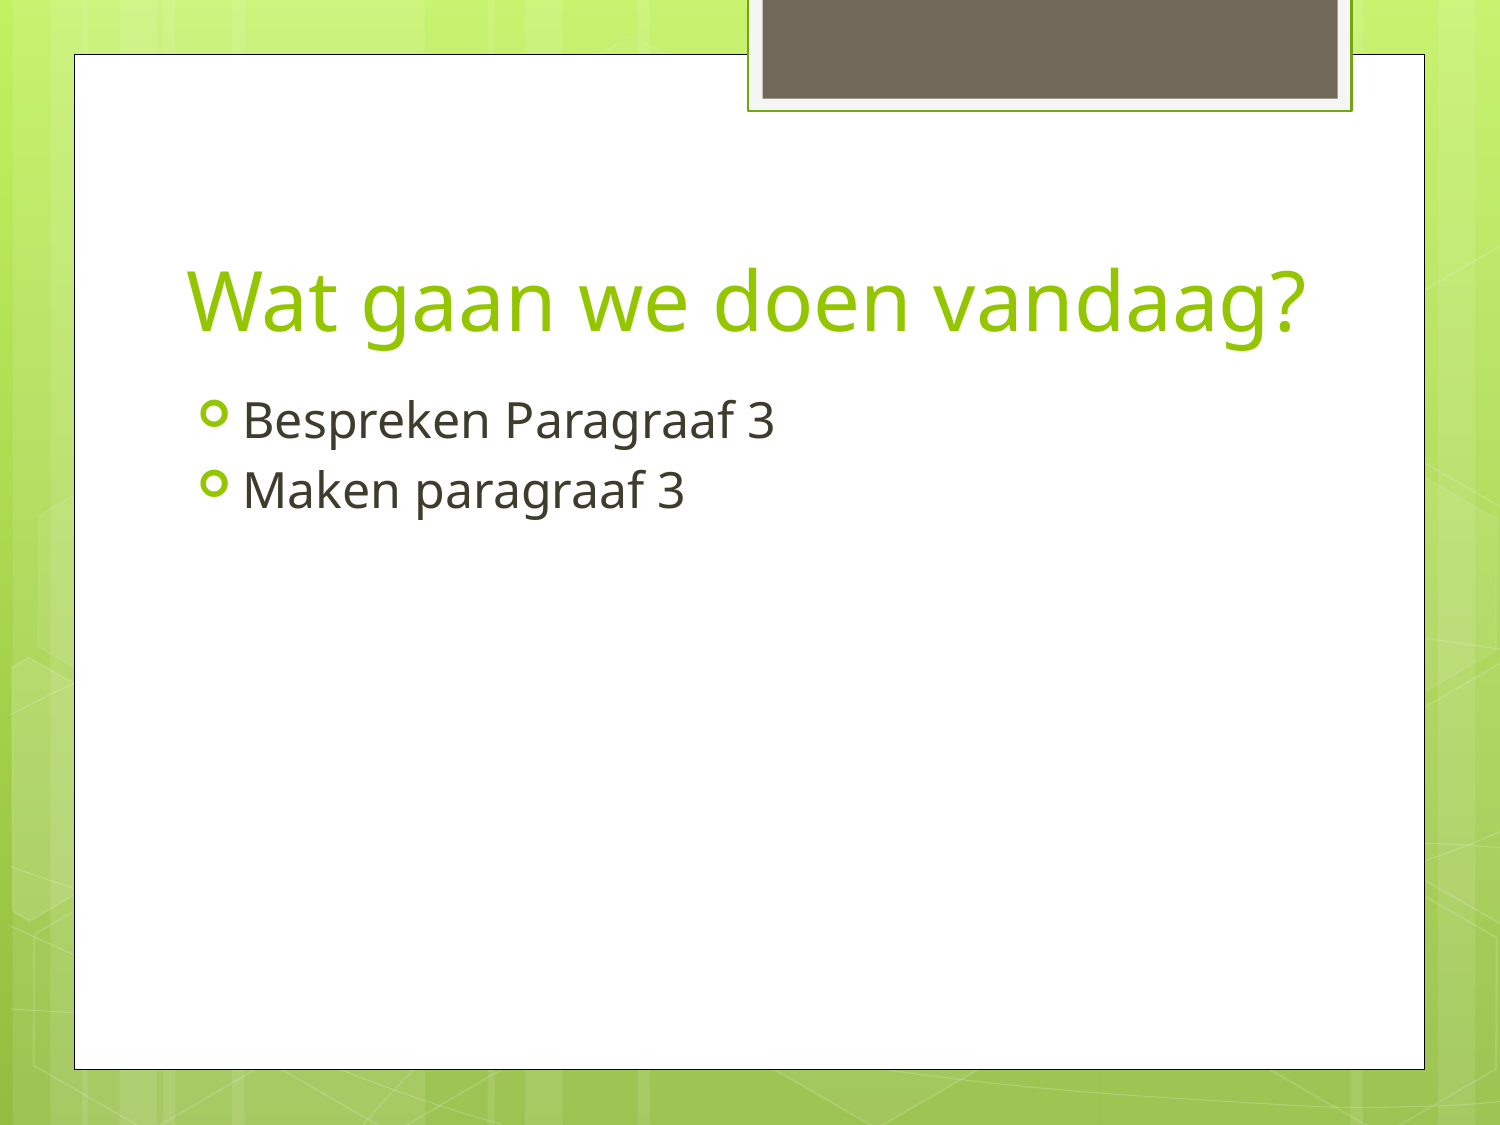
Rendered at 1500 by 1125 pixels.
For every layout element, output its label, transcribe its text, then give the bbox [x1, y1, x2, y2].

list Bespreken Paragraaf 3 Maken paragraaf 3 [171, 381, 1283, 957]
title Wat gaan we doen vandaag? [171, 168, 1324, 357]
